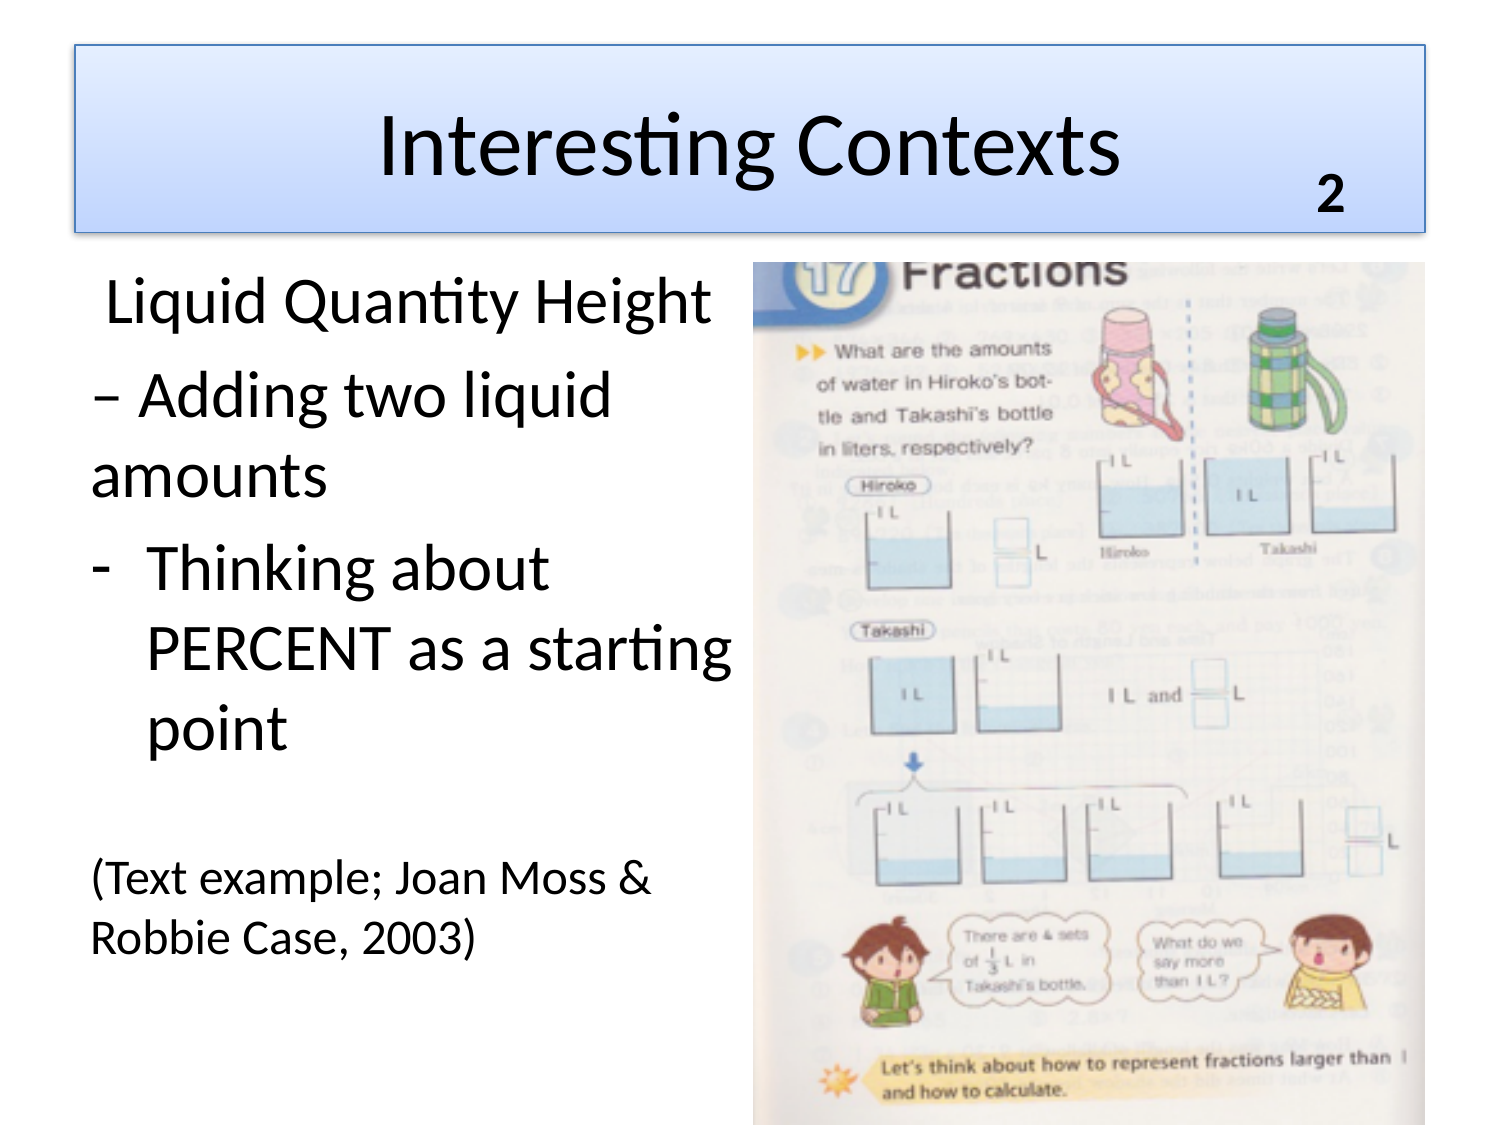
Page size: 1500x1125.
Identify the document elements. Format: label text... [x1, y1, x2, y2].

picture [752, 262, 1426, 1125]
text_box 2 [1301, 146, 1425, 232]
title Interesting Contexts [74, 44, 1426, 233]
list Liquid Quantity Height – Adding two liquid amounts Thinking about PERCENT as a starting point (Text example; Joan Moss & Robbie Case, 2003) [75, 249, 795, 992]
